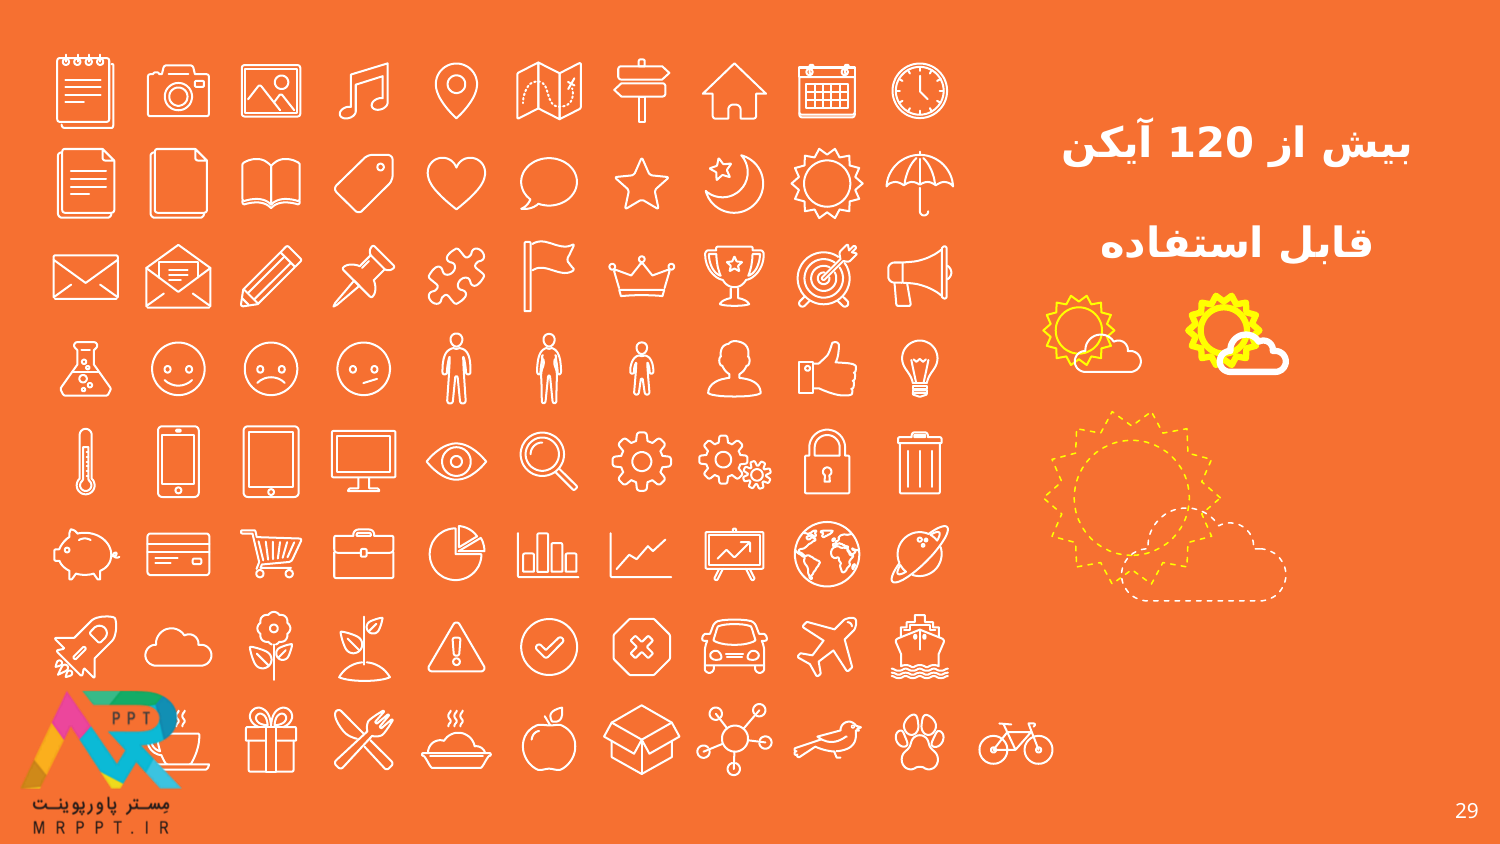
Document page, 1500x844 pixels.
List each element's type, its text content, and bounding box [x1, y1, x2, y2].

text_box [522, 707, 576, 771]
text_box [797, 617, 857, 677]
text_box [705, 528, 764, 581]
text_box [704, 246, 764, 307]
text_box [613, 59, 670, 123]
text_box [609, 256, 675, 297]
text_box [333, 529, 394, 579]
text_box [901, 340, 938, 397]
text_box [60, 341, 111, 396]
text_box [891, 525, 949, 583]
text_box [337, 342, 391, 396]
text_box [979, 723, 1053, 765]
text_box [610, 532, 672, 578]
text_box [76, 428, 95, 495]
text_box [891, 614, 949, 679]
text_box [56, 54, 114, 129]
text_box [54, 529, 120, 580]
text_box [150, 148, 208, 218]
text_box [421, 710, 492, 769]
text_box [333, 245, 395, 307]
slide_number 29 [1403, 779, 1494, 844]
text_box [705, 155, 764, 214]
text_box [147, 533, 210, 576]
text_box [240, 529, 302, 578]
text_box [897, 432, 942, 494]
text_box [791, 148, 863, 219]
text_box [245, 707, 297, 772]
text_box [797, 244, 857, 307]
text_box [442, 333, 471, 404]
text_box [1043, 411, 1221, 585]
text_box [886, 151, 954, 216]
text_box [799, 341, 857, 396]
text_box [892, 63, 948, 119]
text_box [603, 705, 680, 775]
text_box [241, 64, 301, 117]
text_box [242, 158, 300, 209]
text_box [334, 709, 393, 770]
text_box بیش از 120 آیکن قابل استفاده [1024, 51, 1451, 302]
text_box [331, 430, 396, 492]
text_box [54, 616, 117, 678]
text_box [1187, 295, 1260, 366]
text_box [517, 532, 579, 578]
picture [0, 682, 201, 844]
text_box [701, 619, 768, 674]
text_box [146, 244, 211, 308]
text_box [244, 342, 298, 396]
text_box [799, 64, 856, 118]
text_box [699, 435, 771, 489]
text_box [1043, 295, 1115, 366]
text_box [57, 148, 115, 218]
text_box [249, 611, 293, 681]
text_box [151, 342, 205, 396]
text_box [147, 65, 210, 117]
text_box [524, 241, 574, 312]
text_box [204, 710, 210, 770]
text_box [794, 721, 862, 758]
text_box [888, 246, 952, 307]
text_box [536, 333, 562, 404]
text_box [429, 525, 485, 581]
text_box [794, 521, 860, 587]
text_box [338, 616, 391, 682]
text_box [426, 443, 487, 480]
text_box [895, 714, 944, 770]
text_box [520, 432, 578, 491]
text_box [53, 255, 118, 299]
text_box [240, 245, 302, 307]
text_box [697, 703, 772, 776]
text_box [630, 342, 654, 395]
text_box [516, 62, 582, 120]
